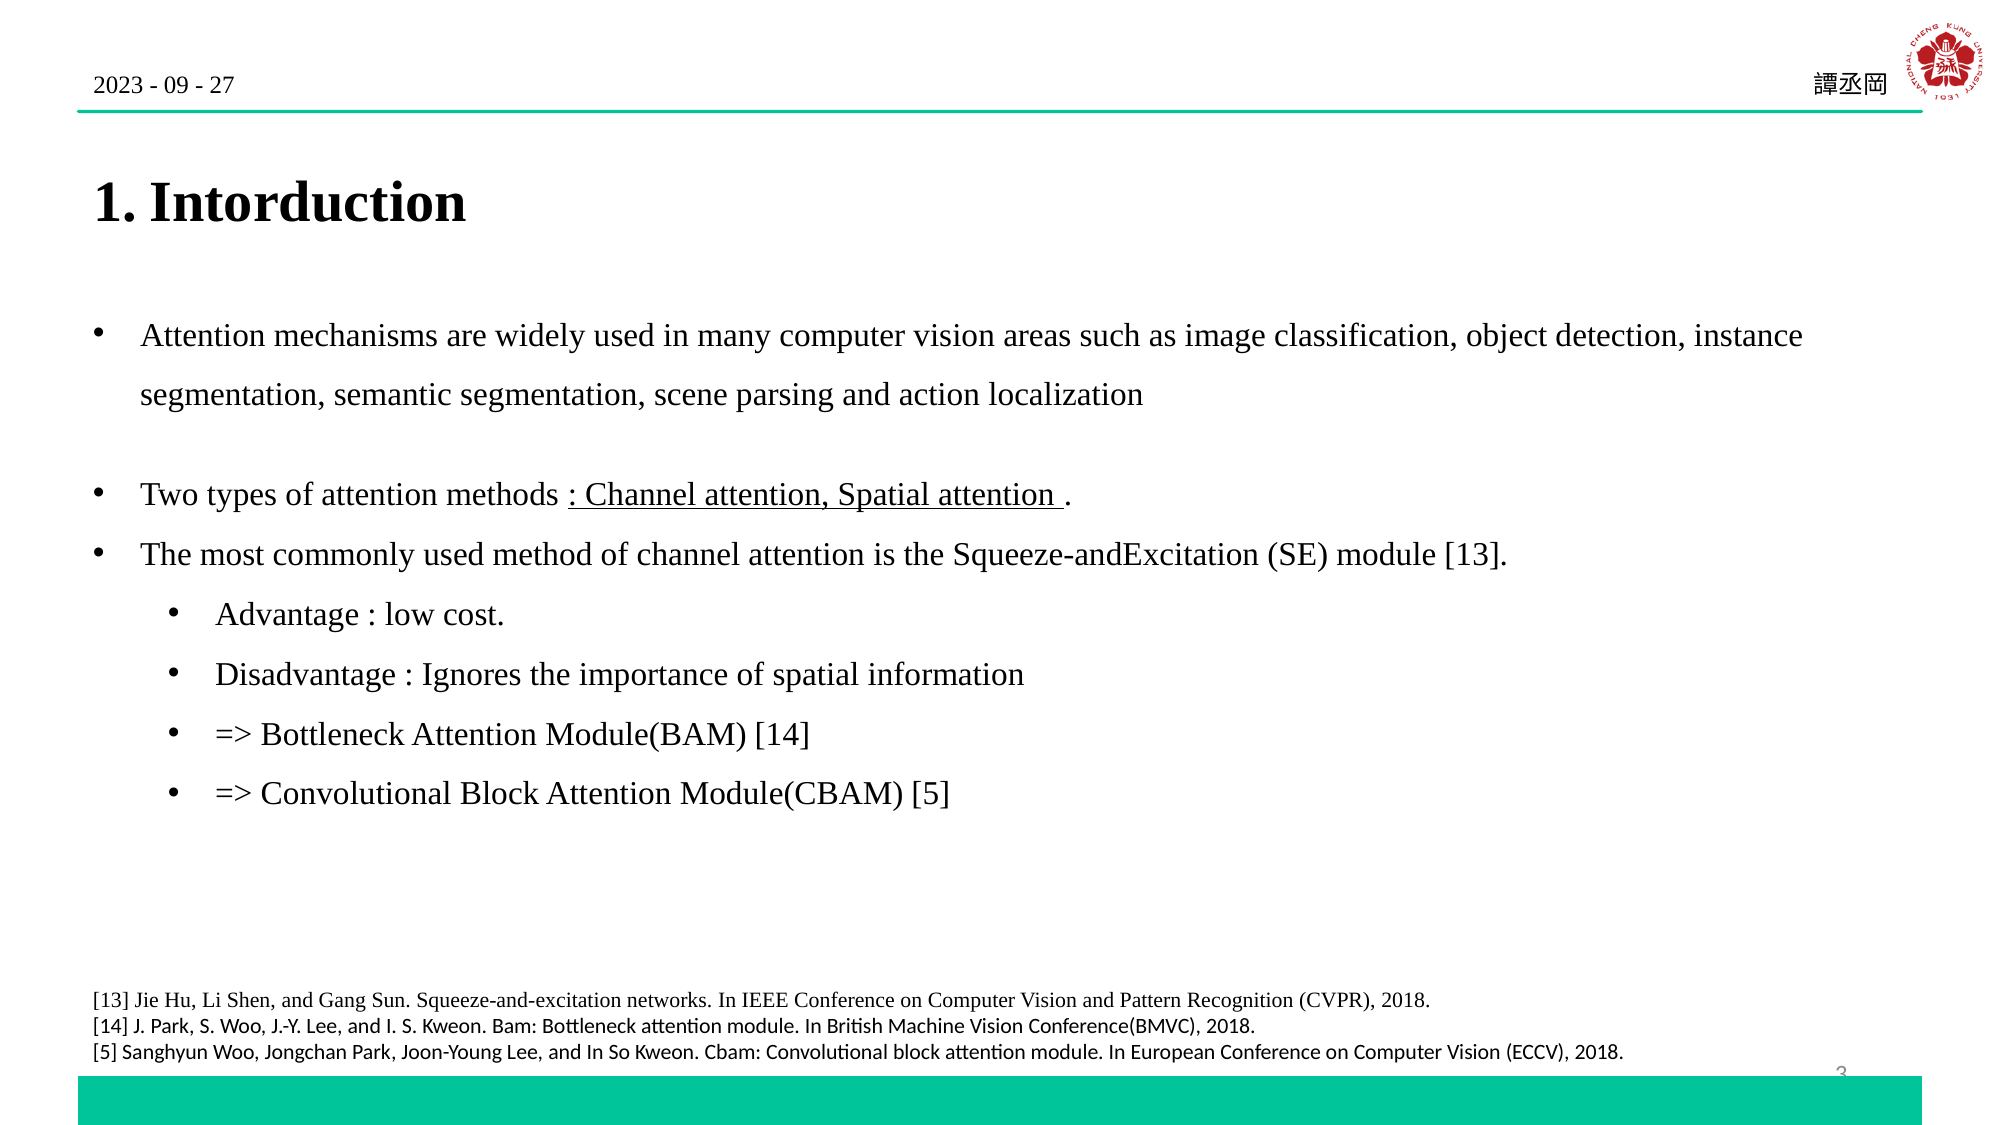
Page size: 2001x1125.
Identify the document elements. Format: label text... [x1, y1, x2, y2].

text_box [13] Jie Hu, Li Shen, and Gang Sun. Squeeze-and-excitation networks. In IEEE Conference on Computer Vision and Pattern Recognition (CVPR), 2018. [14] J. Park, S. Woo, J.-Y. Lee, and I. S. Kweon. Bam: Bottleneck attention module. In British Machine Vision Conference(BMVC), 2018. [5] Sanghyun Woo, Jongchan Park, Joon-Young Lee, and In So Kweon. Cbam: Convolutional block attention module. In European Conference on Computer Vision (ECCV), 2018. [78, 977, 1713, 1072]
text_box [1906, 23, 1983, 100]
text_box Intorduction [78, 155, 1079, 241]
text_box 2023 - 09 - 27 [78, 58, 250, 99]
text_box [78, 1075, 1922, 1125]
text_box 譚丞岡 [1813, 58, 1889, 139]
slide_number 3 [1412, 1042, 1863, 1075]
text_box Attention mechanisms are widely used in many computer vision areas such as image classification, object detection, instance segmentation, semantic segmentation, scene parsing and action localization Two types of attention methods : Channel attention, Spatial attention . The most commonly used method of channel attention is the Squeeze-andExcitation (SE) module [13]. Advantage : low cost. Disadvantage : Ignores the importance of spatial information => Bottleneck Attention Module(BAM) [14] => Convolutional Block Attention Module(CBAM) [5] [78, 285, 1889, 859]
